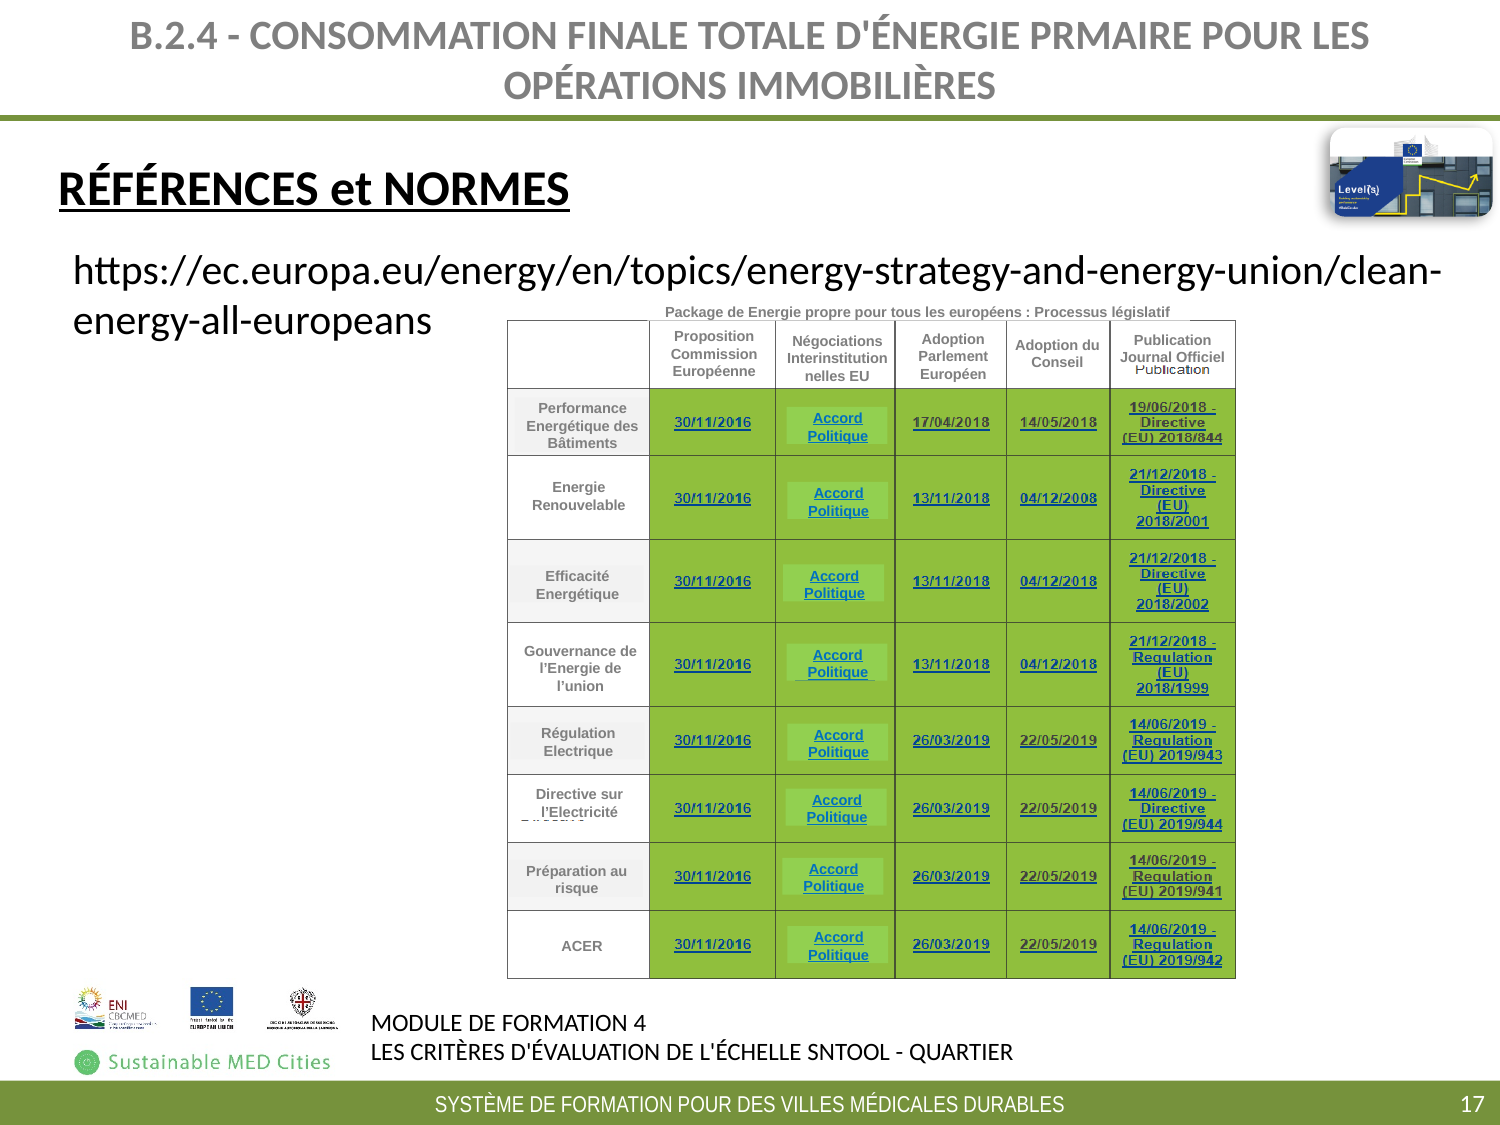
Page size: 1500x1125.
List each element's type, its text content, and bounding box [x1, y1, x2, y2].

title B.2.4 - CONSOMMATION FINALE TOTALE D'ÉNERGIE PRMAIRE POUR LES OPÉRATIONS IMMOBILIÈRES [0, 0, 1500, 117]
text_box https://ec.europa.eu/energy/en/topics/energy-strategy-and-energy-union/clean-energy-all-europeans [57, 234, 1500, 400]
picture [1329, 127, 1493, 217]
picture [62, 978, 356, 1080]
picture [502, 298, 1243, 983]
slide_number ‹#› [1149, 1079, 1500, 1125]
text_box RÉFÉRENCES et NORMES [43, 147, 1331, 235]
